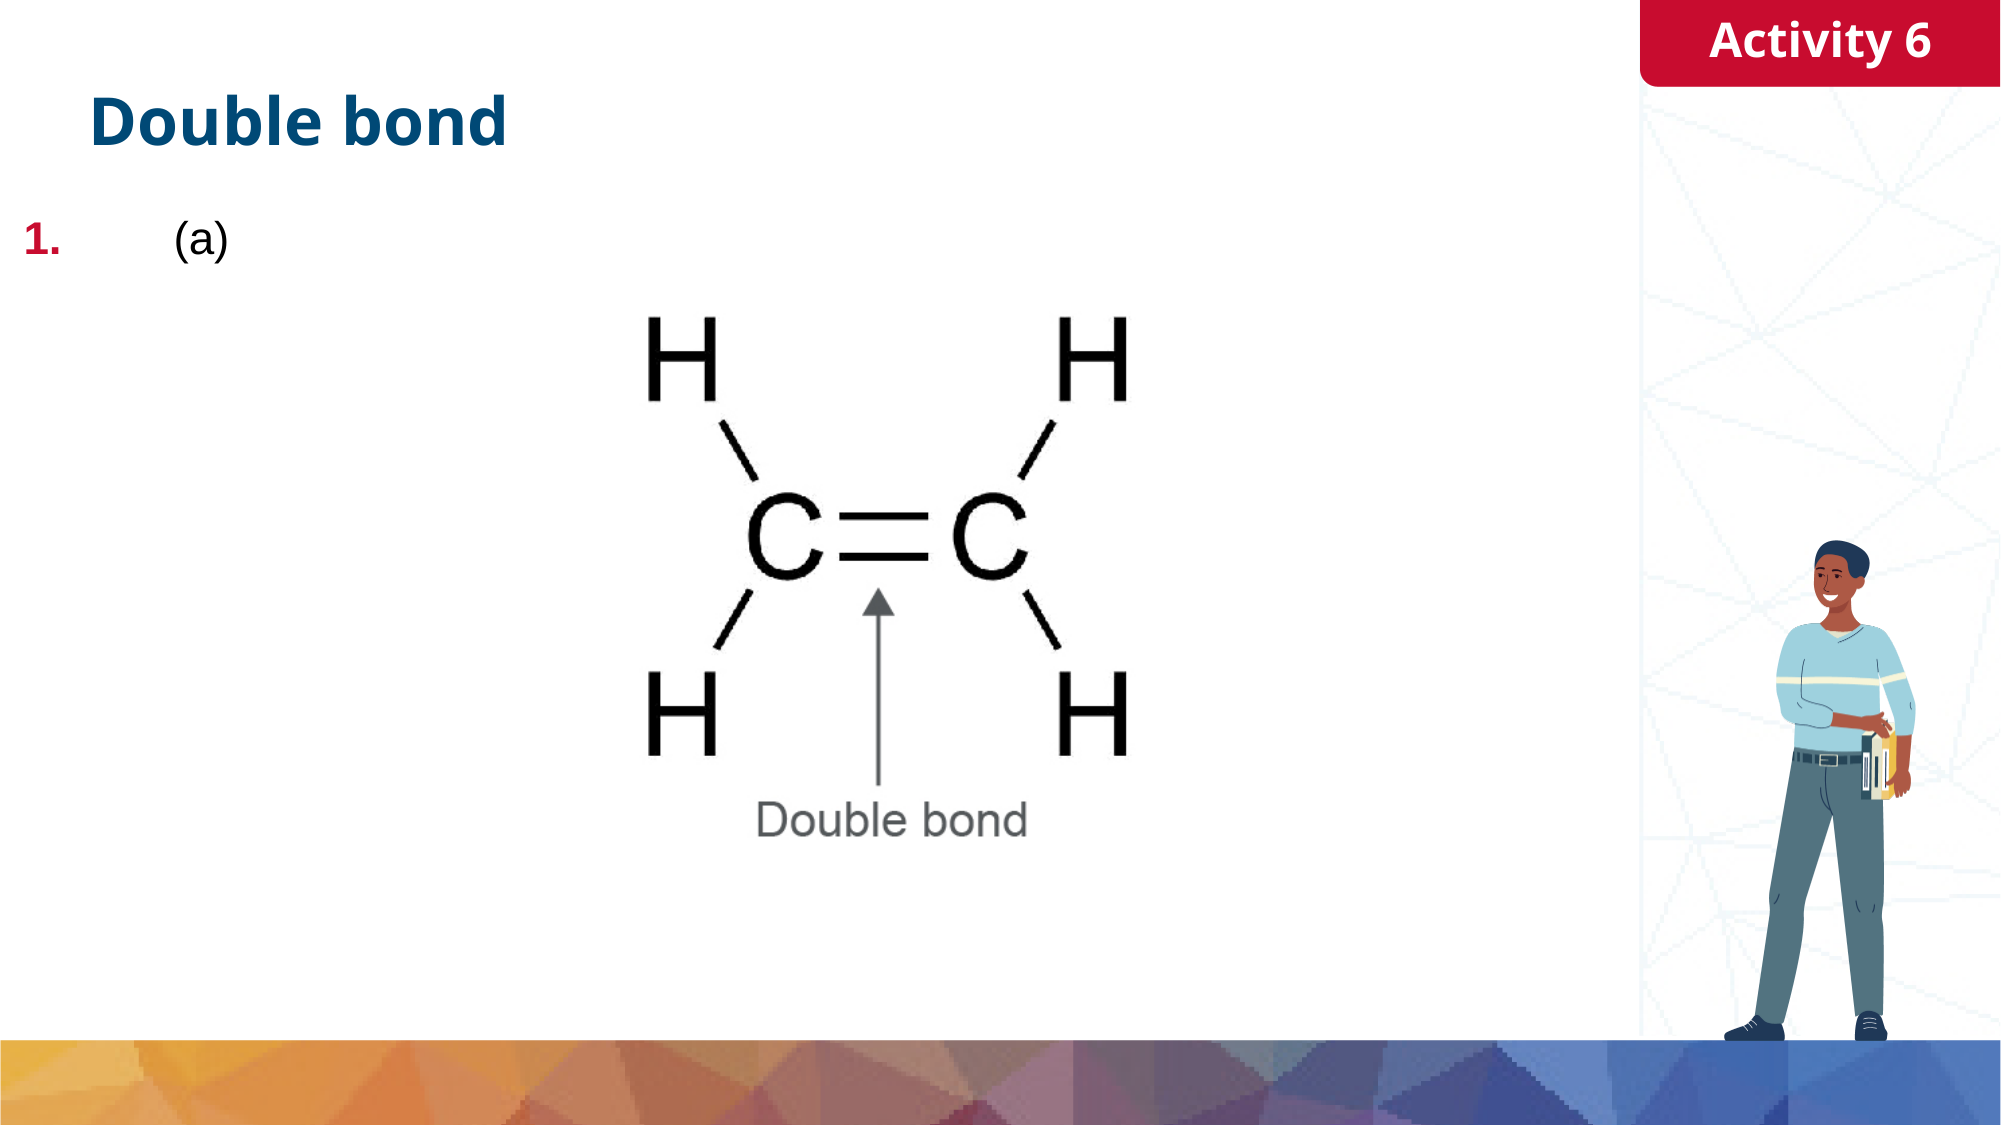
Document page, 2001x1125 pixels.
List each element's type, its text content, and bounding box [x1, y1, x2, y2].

picture [0, 0, 2001, 1125]
picture [468, 194, 1308, 882]
title Double bond [88, 88, 1566, 161]
text_box 1. (a) [23, 206, 324, 264]
